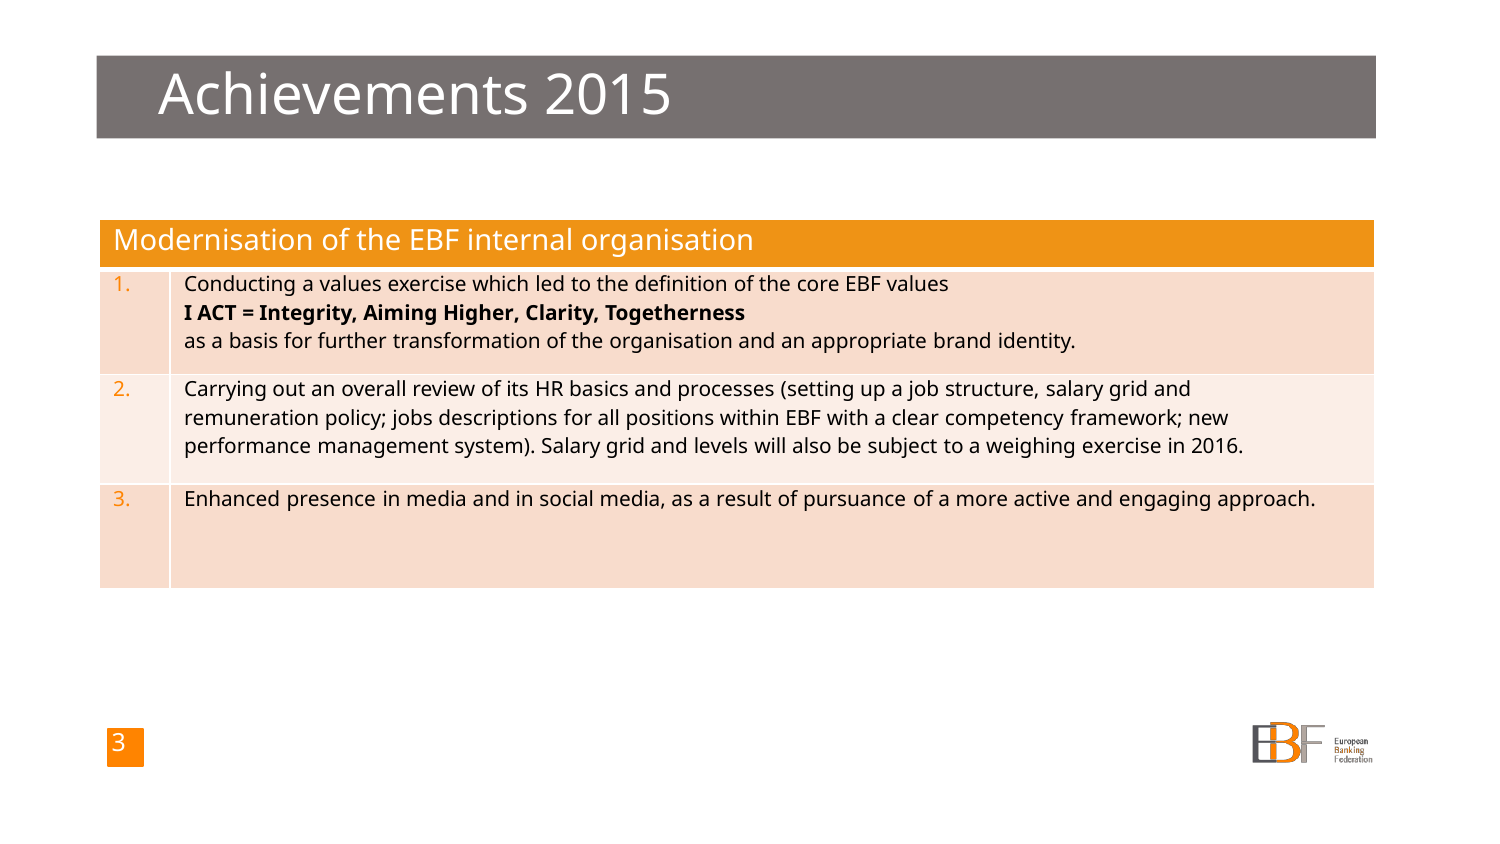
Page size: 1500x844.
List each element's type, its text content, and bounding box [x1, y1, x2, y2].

table_cell Conducting a values exercise which led to the definition of the core EBF values I ACT = Integrity, Aiming Higher, Clarity, Togetherness as a basis for further transformation of the organisation and an appropriate brand identity. [171, 272, 1374, 374]
table_cell 3. [100, 485, 169, 588]
picture [1246, 715, 1379, 769]
table_cell 2. [100, 375, 169, 483]
table_header Modernisation of the EBF internal organisation [100, 220, 1374, 267]
table_cell Enhanced presence in media and in social media, as a result of pursuance of a more active and engaging approach. [171, 485, 1374, 588]
table_cell Carrying out an overall review of its HR basics and processes (setting up a job structure, salary grid and remuneration policy; jobs descriptions for all positions within EBF with a clear competency framework; new performance management system). Salary grid and levels will also be subject to a weighing exercise in 2016. [171, 375, 1374, 483]
table_cell 1. [100, 272, 169, 374]
title Achievements 2015 [156, 57, 1344, 131]
slide_number 3 [107, 726, 129, 760]
